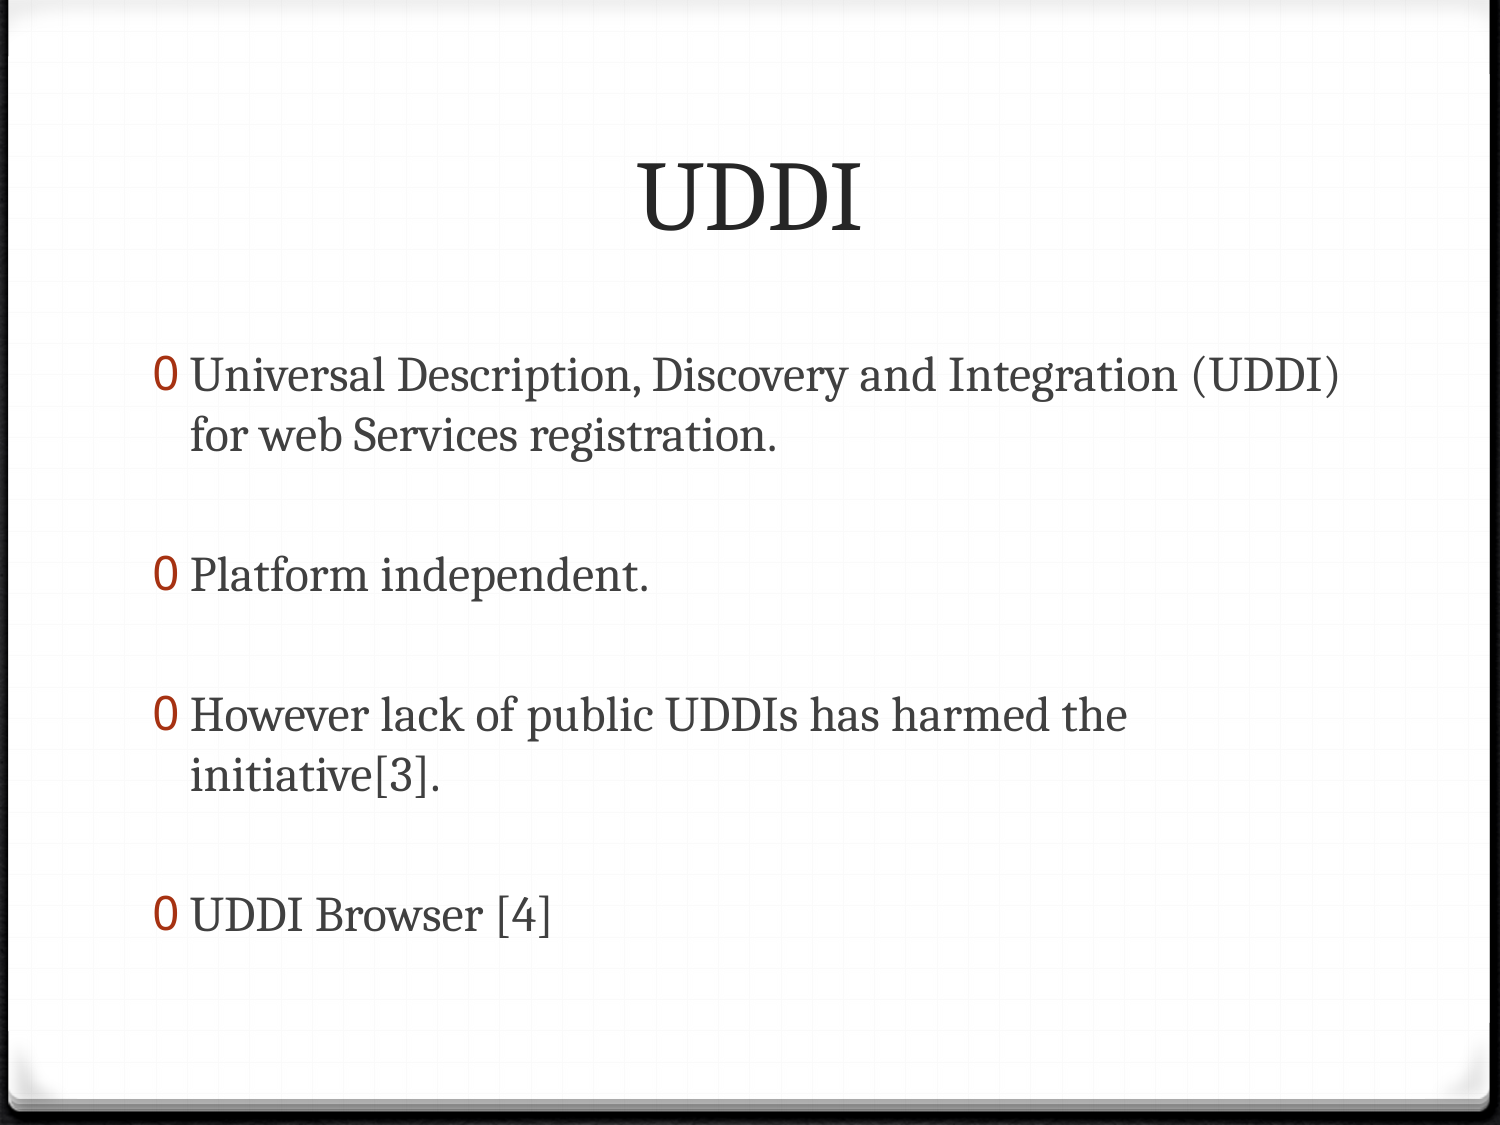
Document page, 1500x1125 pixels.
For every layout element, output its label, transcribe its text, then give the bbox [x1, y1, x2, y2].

picture [0, 0, 1500, 1125]
title UDDI [90, 71, 1410, 309]
list Universal Description, Discovery and Integration (UDDI) for web Services registration. Platform independent. However lack of public UDDIs has harmed the initiative[3]. UDDI Browser [4] [137, 334, 1363, 983]
